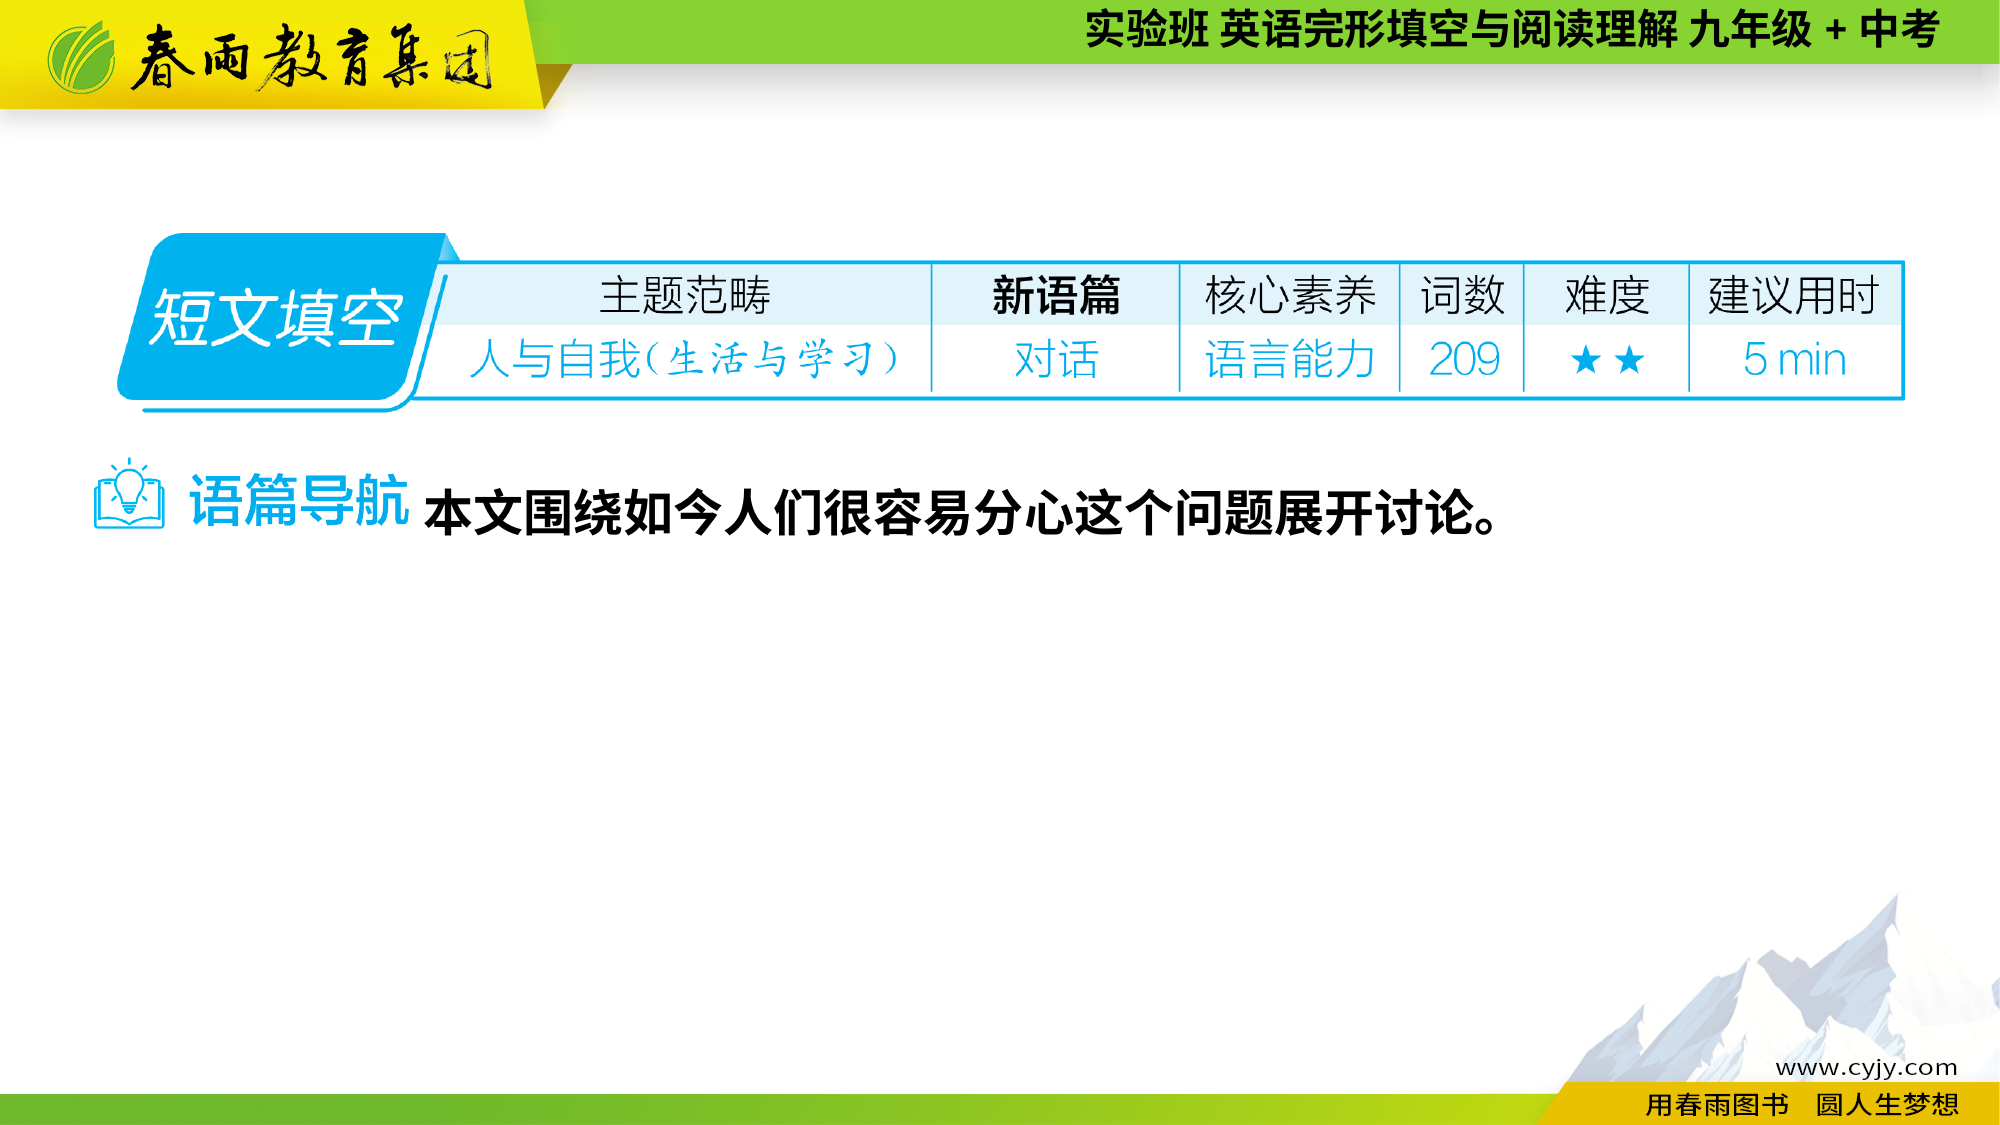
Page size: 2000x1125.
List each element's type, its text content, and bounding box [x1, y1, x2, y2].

picture [0, 0, 2000, 1125]
list 本文围绕如今人们很容易分心这个问题展开讨论。 [59, 444, 1944, 539]
